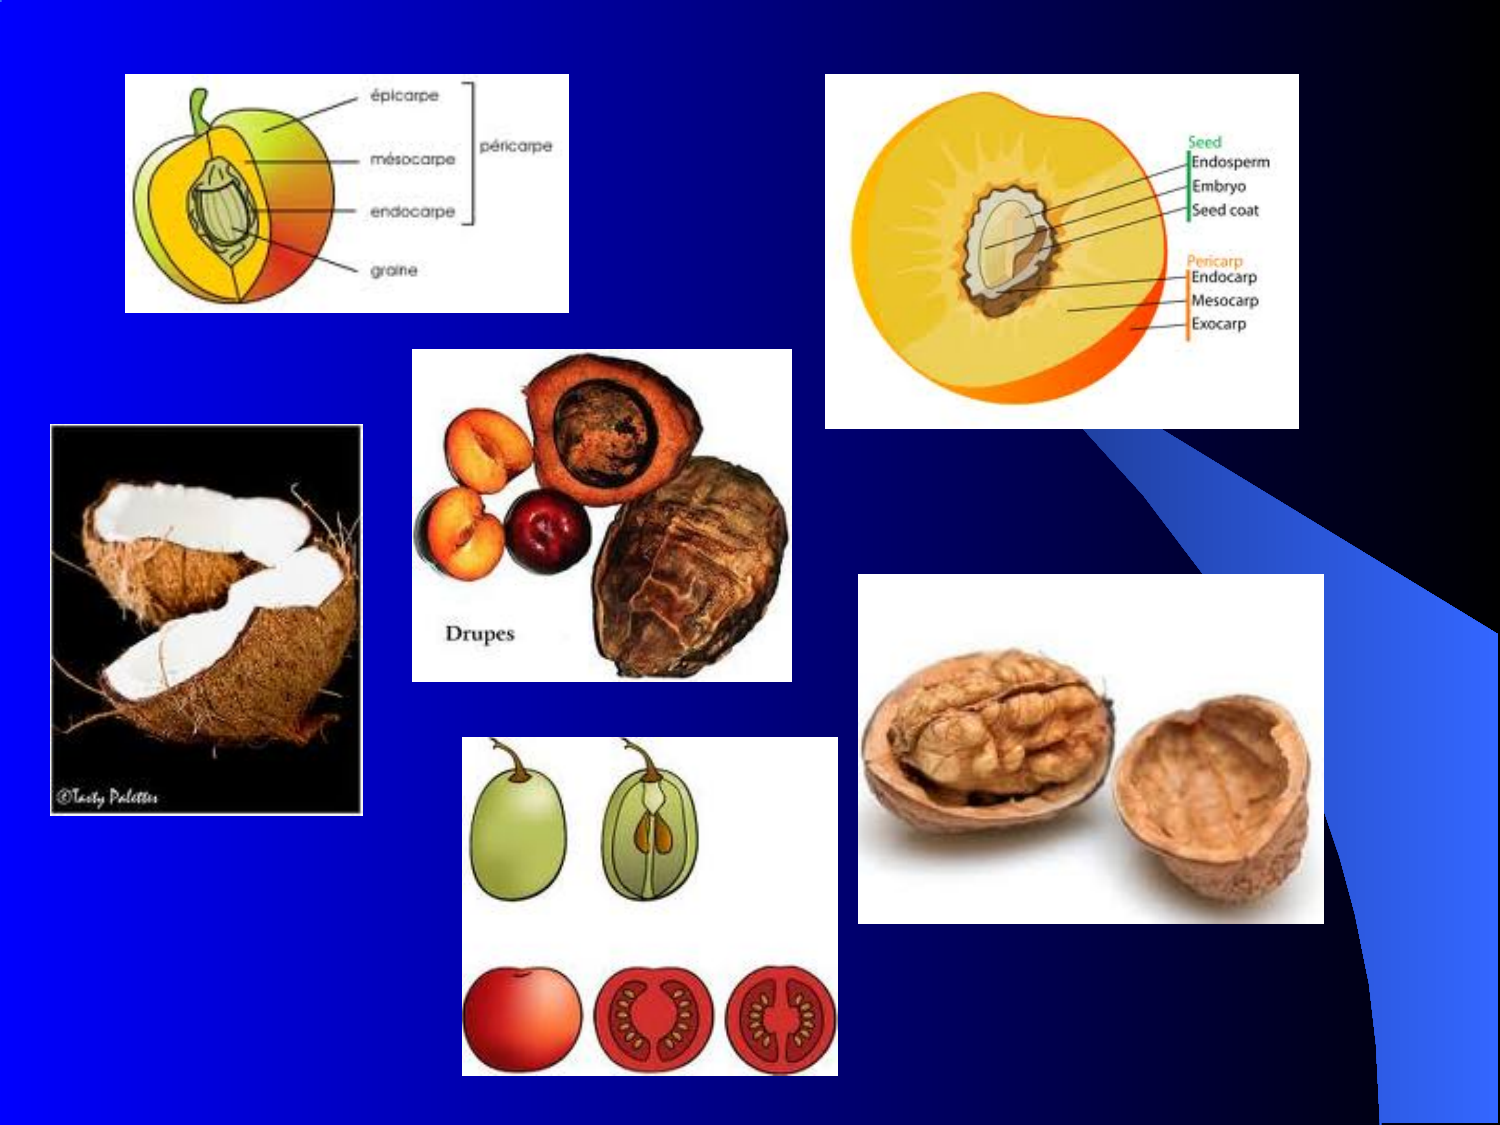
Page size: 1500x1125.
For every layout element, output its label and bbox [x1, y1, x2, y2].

picture [824, 74, 1299, 429]
picture [412, 349, 792, 682]
picture [49, 424, 364, 816]
picture [857, 574, 1324, 924]
picture [462, 737, 838, 1076]
picture [124, 74, 569, 313]
